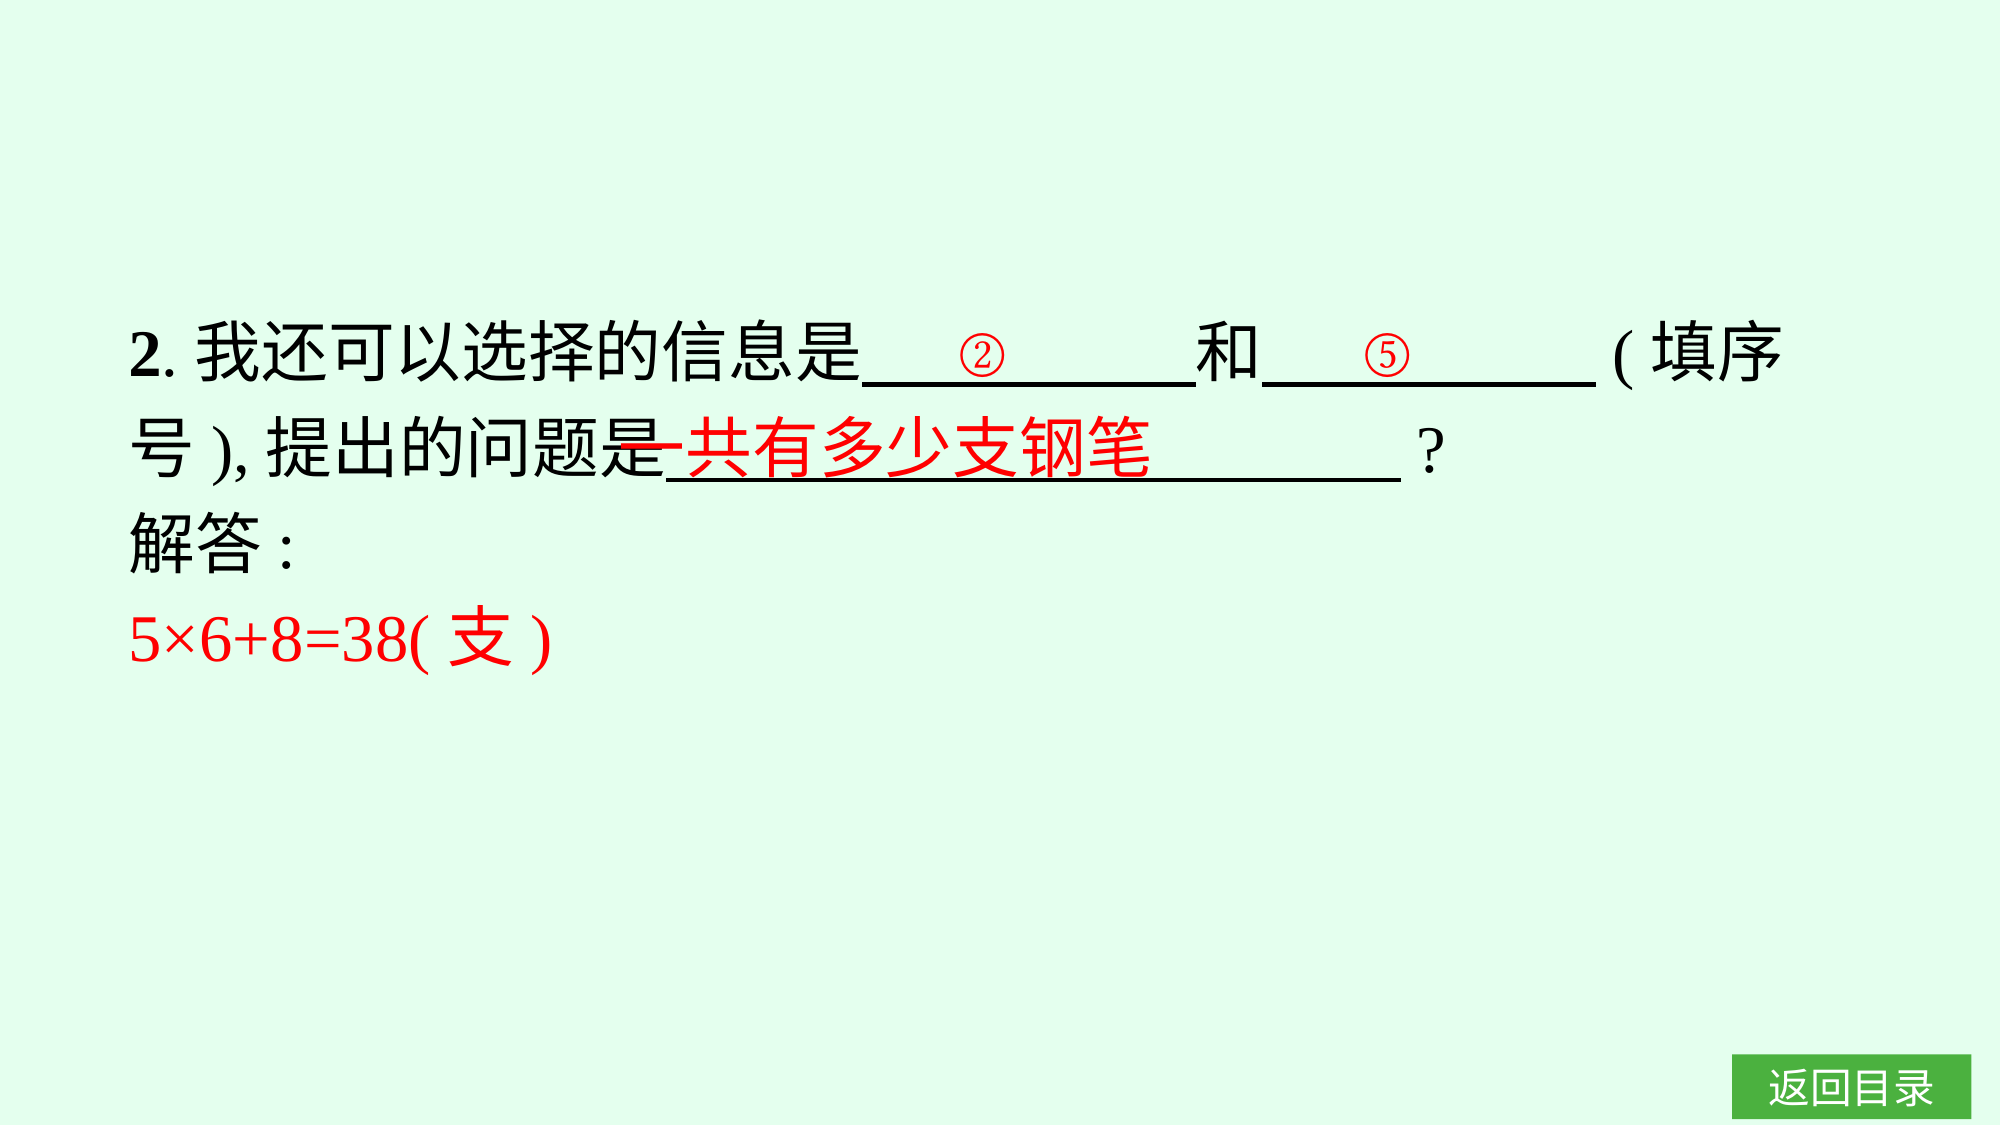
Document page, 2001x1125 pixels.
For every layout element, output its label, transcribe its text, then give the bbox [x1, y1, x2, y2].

text_box 2.我还可以选择的信息是 和 (填序号),提出的问题是 ? 解答: [113, 286, 1887, 590]
text_box ② [942, 286, 1023, 382]
text_box 5×6+8=38(支) [113, 571, 568, 682]
text_box ⑤ [1347, 286, 1429, 398]
text_box 一共有多少支钢笔 [604, 382, 1168, 494]
